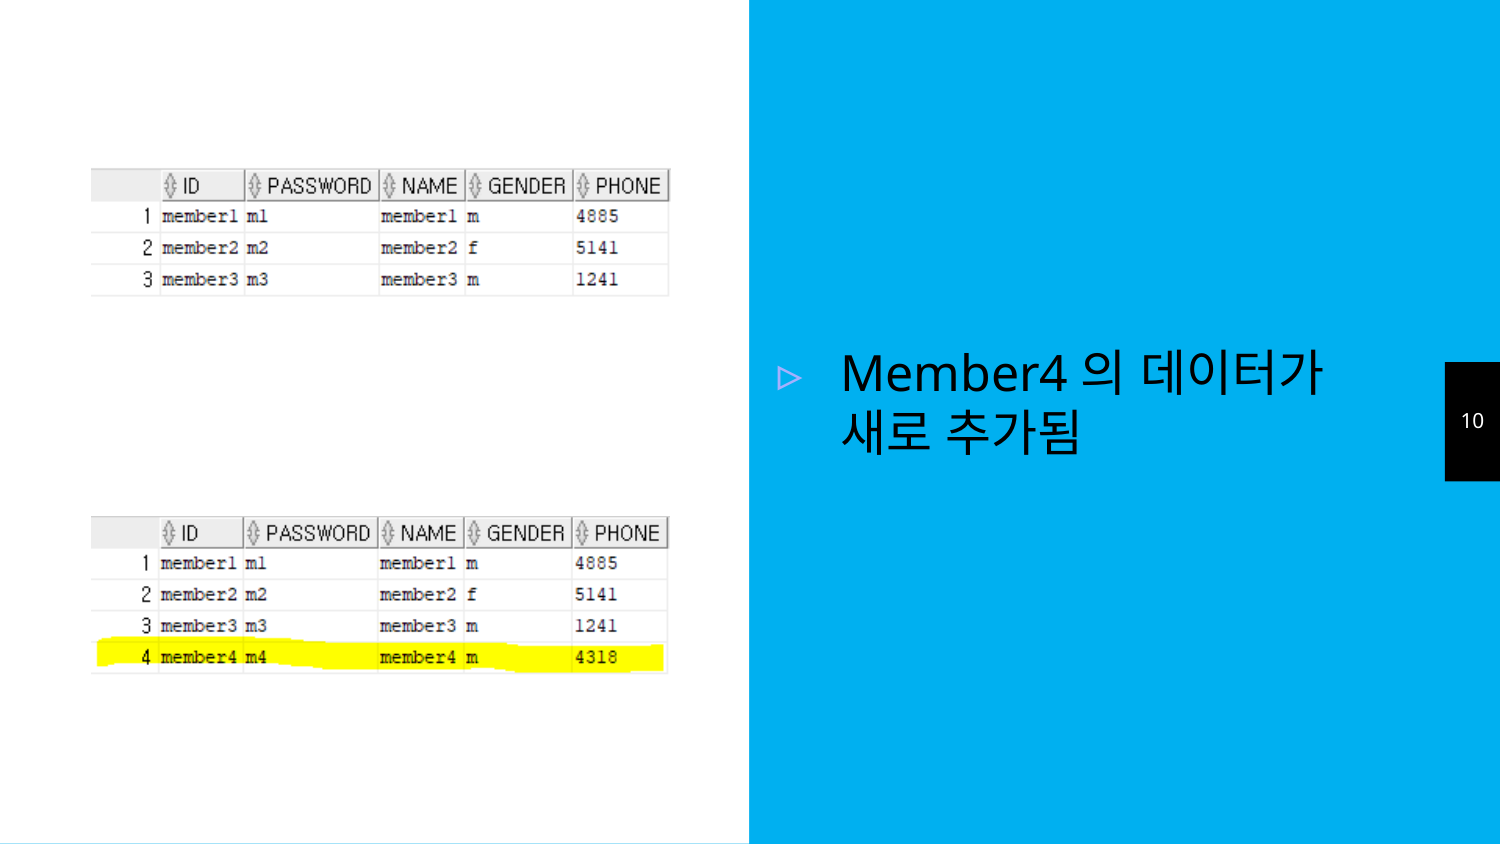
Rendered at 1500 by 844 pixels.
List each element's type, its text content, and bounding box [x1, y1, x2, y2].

picture [90, 167, 672, 300]
list Member4의 데이터가 새로 추가됨 [750, 326, 1500, 517]
picture [90, 516, 670, 677]
